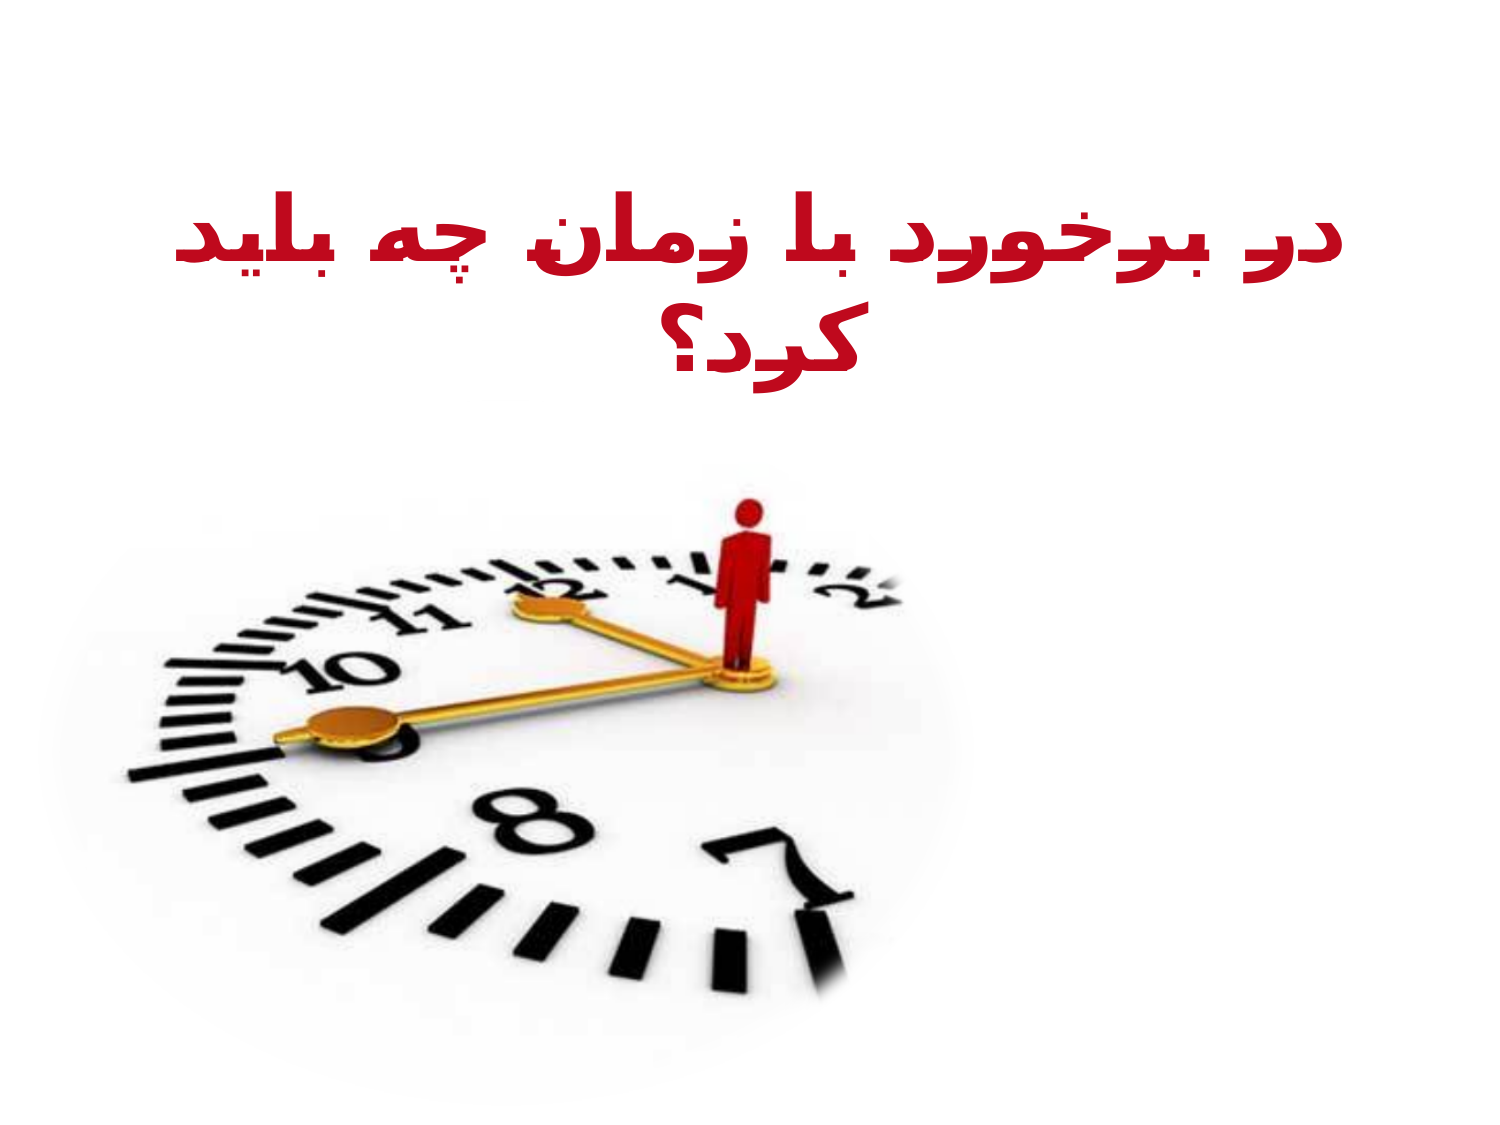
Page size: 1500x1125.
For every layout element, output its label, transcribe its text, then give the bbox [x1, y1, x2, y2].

title در برخورد با زمان چه باید کرد؟ [125, 158, 1400, 400]
picture [37, 399, 976, 1107]
